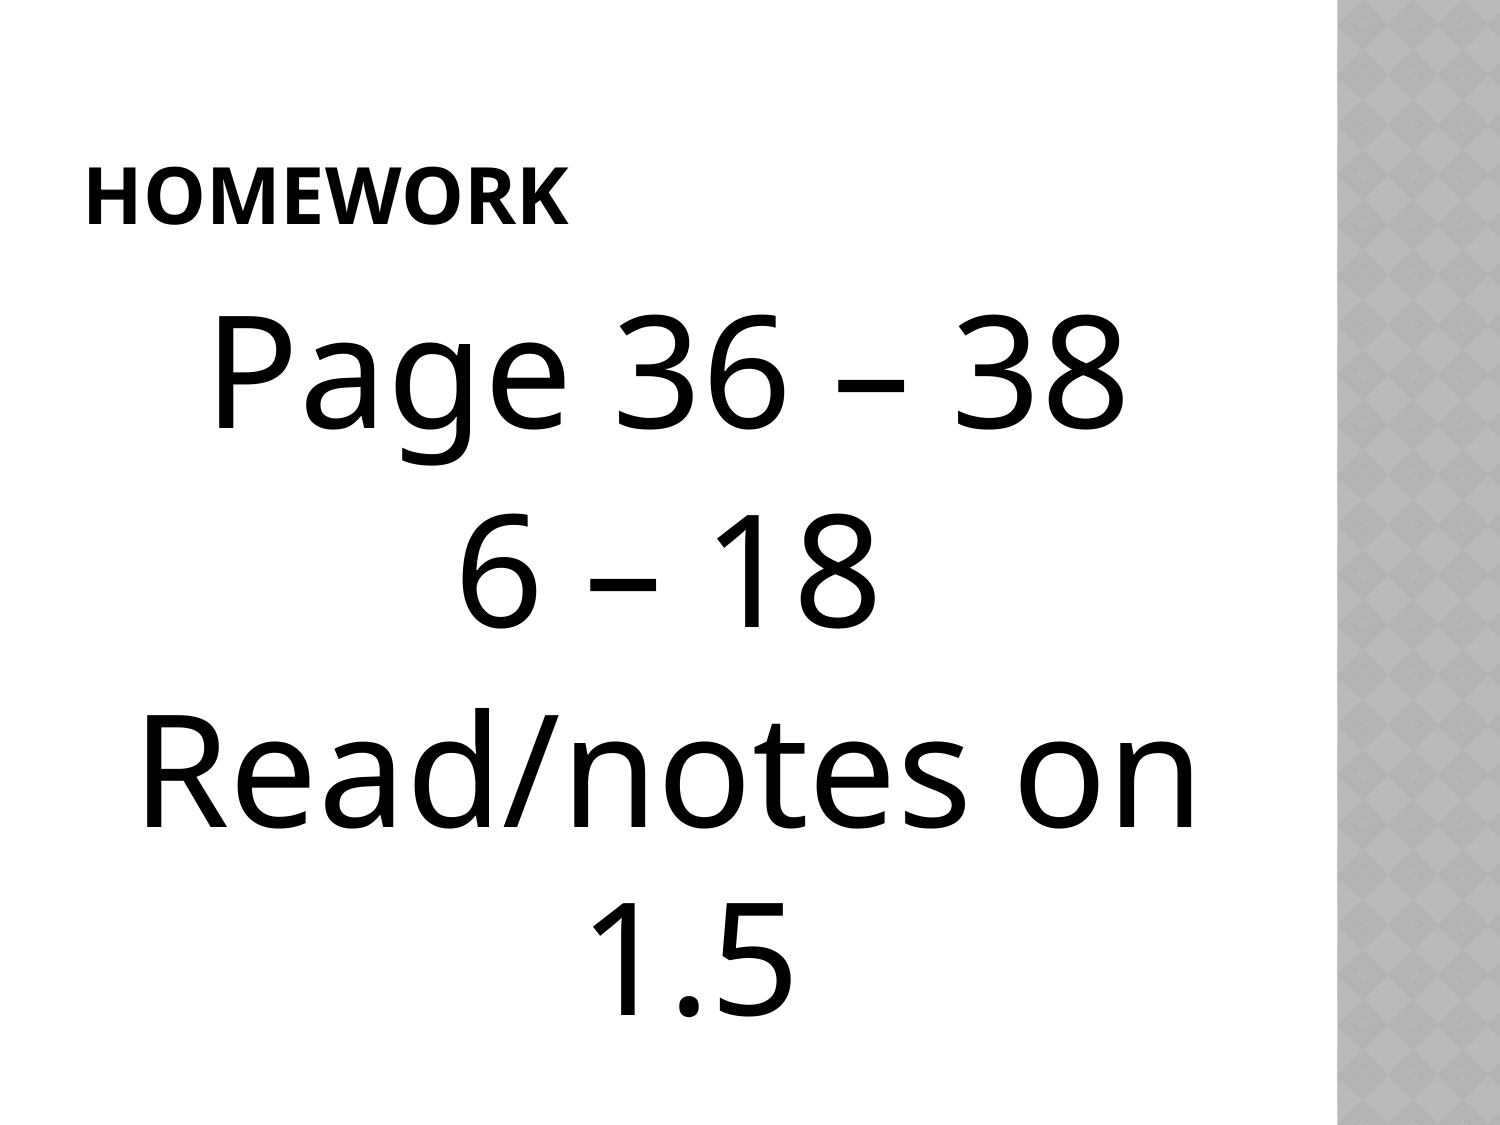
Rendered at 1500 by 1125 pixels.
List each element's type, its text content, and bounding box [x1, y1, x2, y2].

title Homework [75, 52, 1263, 240]
list Page 36 – 38 6 – 18 Read/notes on 1.5 [75, 264, 1263, 1059]
